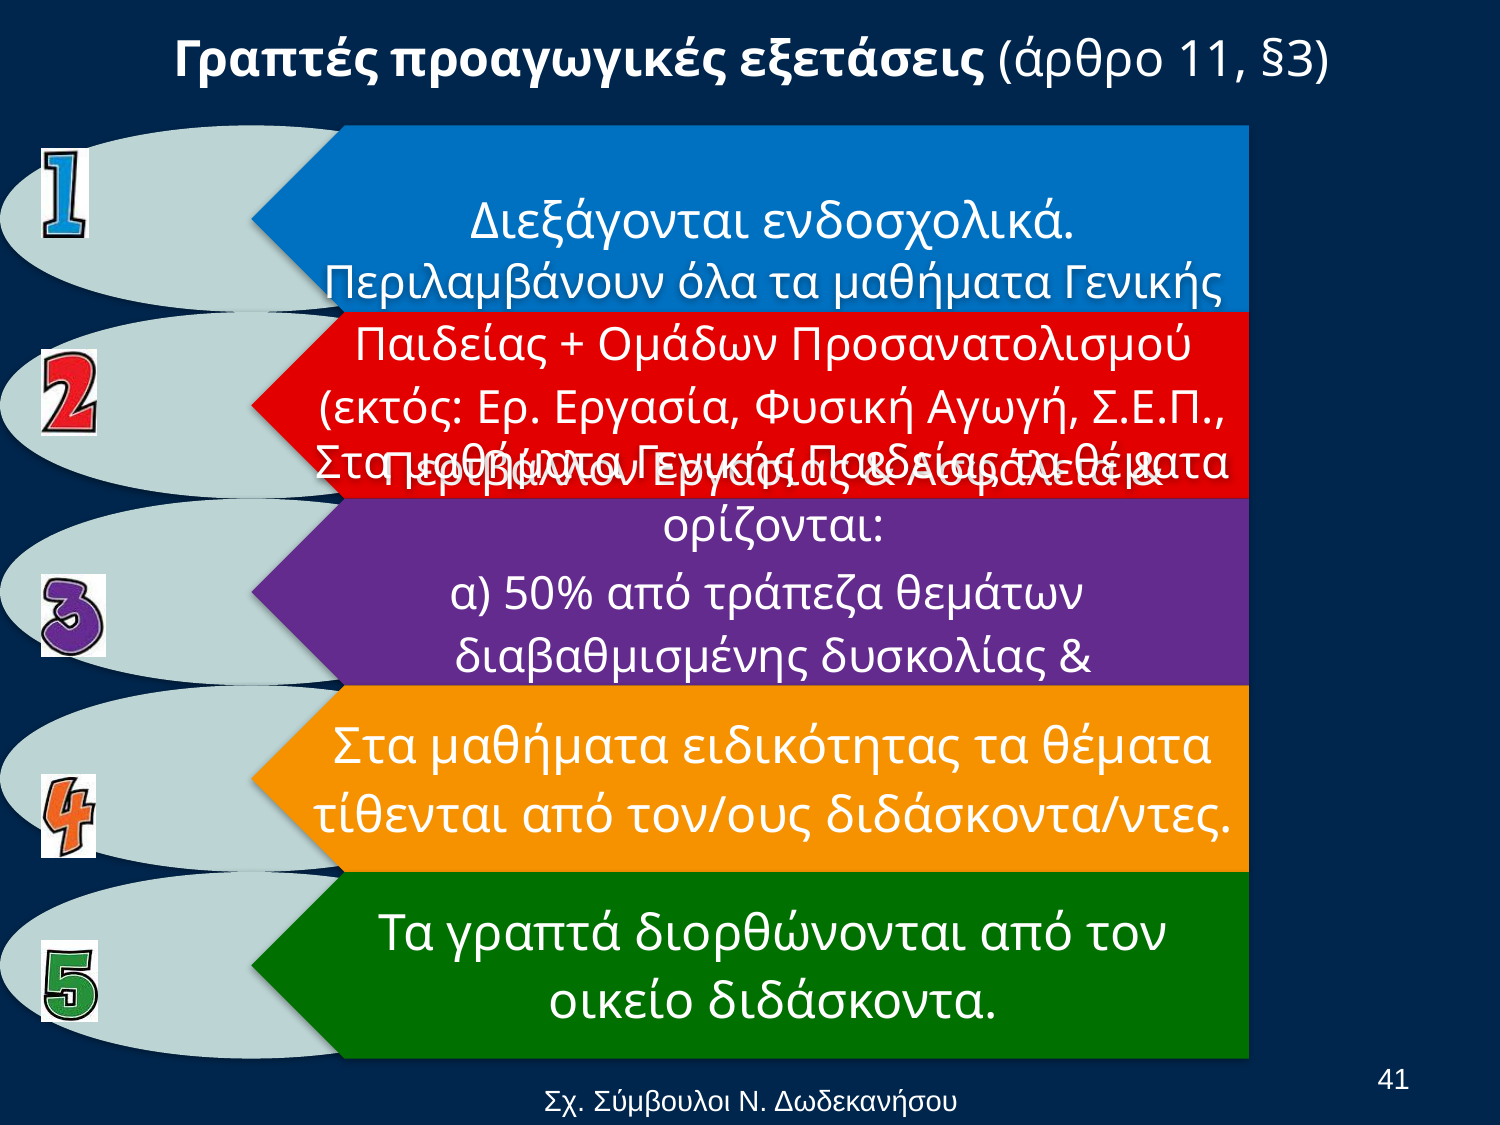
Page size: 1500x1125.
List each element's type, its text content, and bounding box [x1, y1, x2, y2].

picture [40, 148, 89, 238]
title Γραπτές προαγωγικές εξετάσεις (άρθρο 11, §3) [76, 0, 1428, 114]
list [0, 125, 1500, 1059]
picture [40, 774, 96, 859]
picture [40, 349, 97, 436]
picture [40, 940, 98, 1022]
slide_number 41 [1074, 1065, 1426, 1103]
picture [40, 573, 107, 658]
footer Σχ. Σύμβουλοι Ν. Δωδεκανήσου [513, 1067, 989, 1125]
